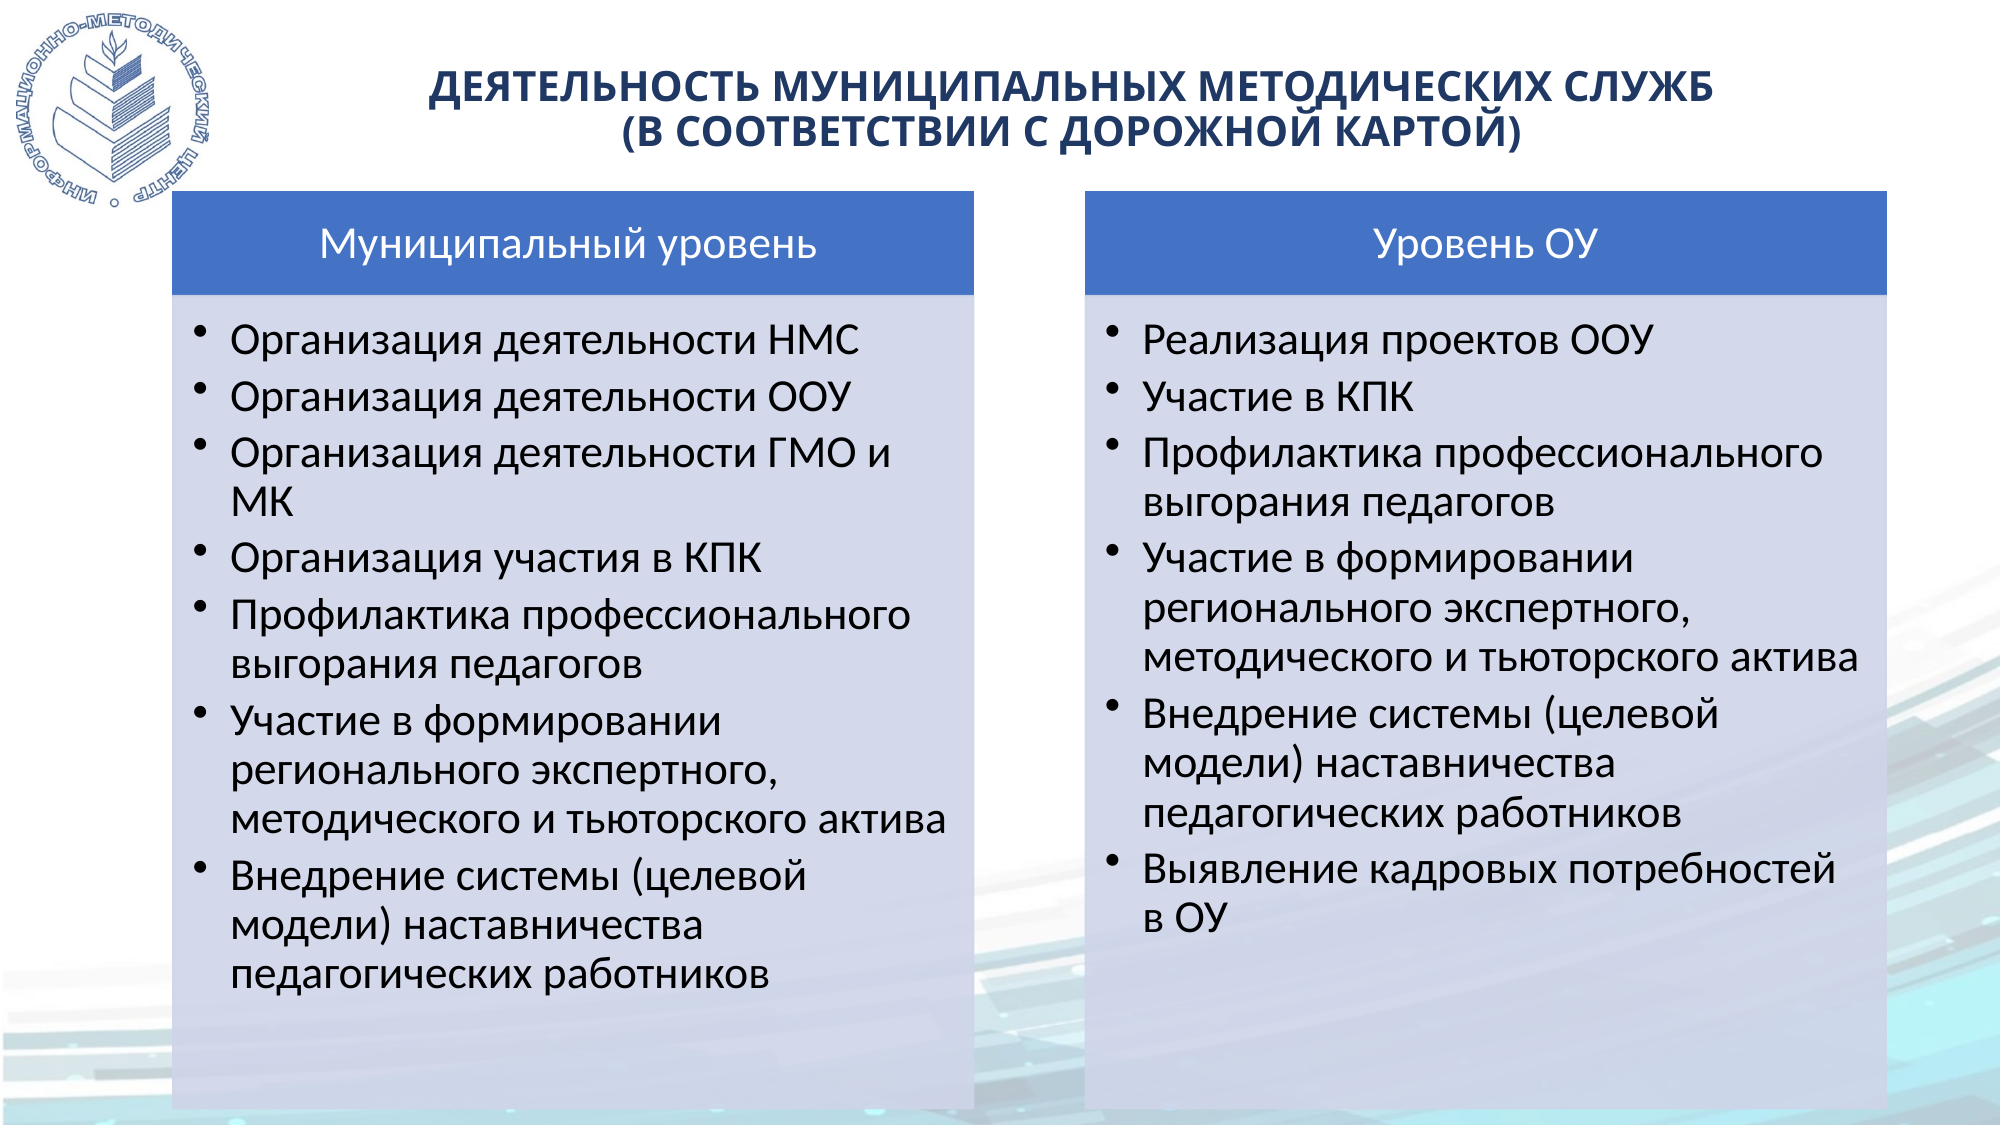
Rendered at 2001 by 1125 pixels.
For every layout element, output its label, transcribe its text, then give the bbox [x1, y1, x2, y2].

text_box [173, 175, 1886, 1125]
picture [15, 11, 209, 209]
title Деятельность муниципальных методических служб (в соответствии с дорожной картой) [209, 45, 1939, 176]
